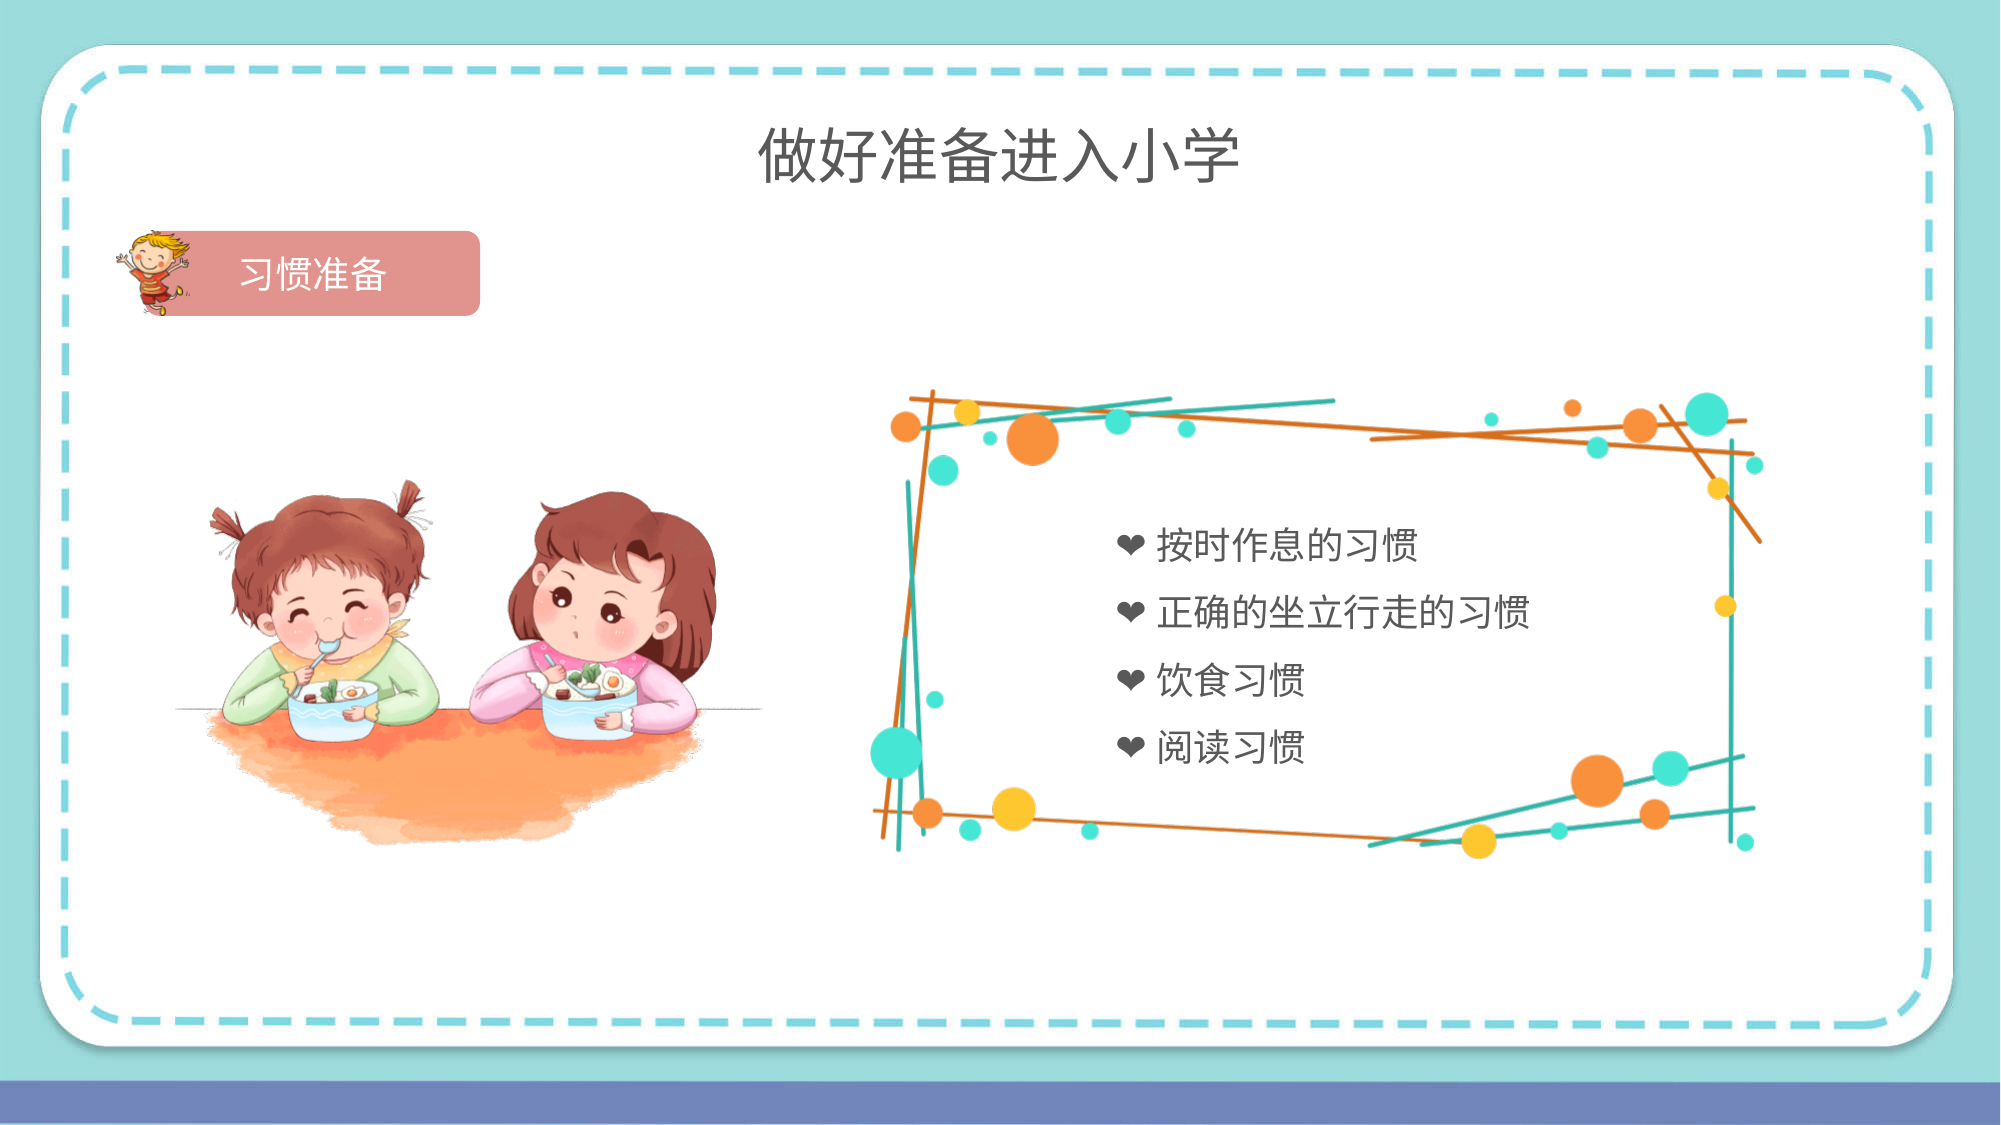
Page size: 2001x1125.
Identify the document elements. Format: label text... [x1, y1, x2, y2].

picture [0, 0, 2001, 1125]
text_box 做好准备进入小学 [743, 110, 1257, 198]
text_box 习惯准备 [157, 229, 482, 304]
